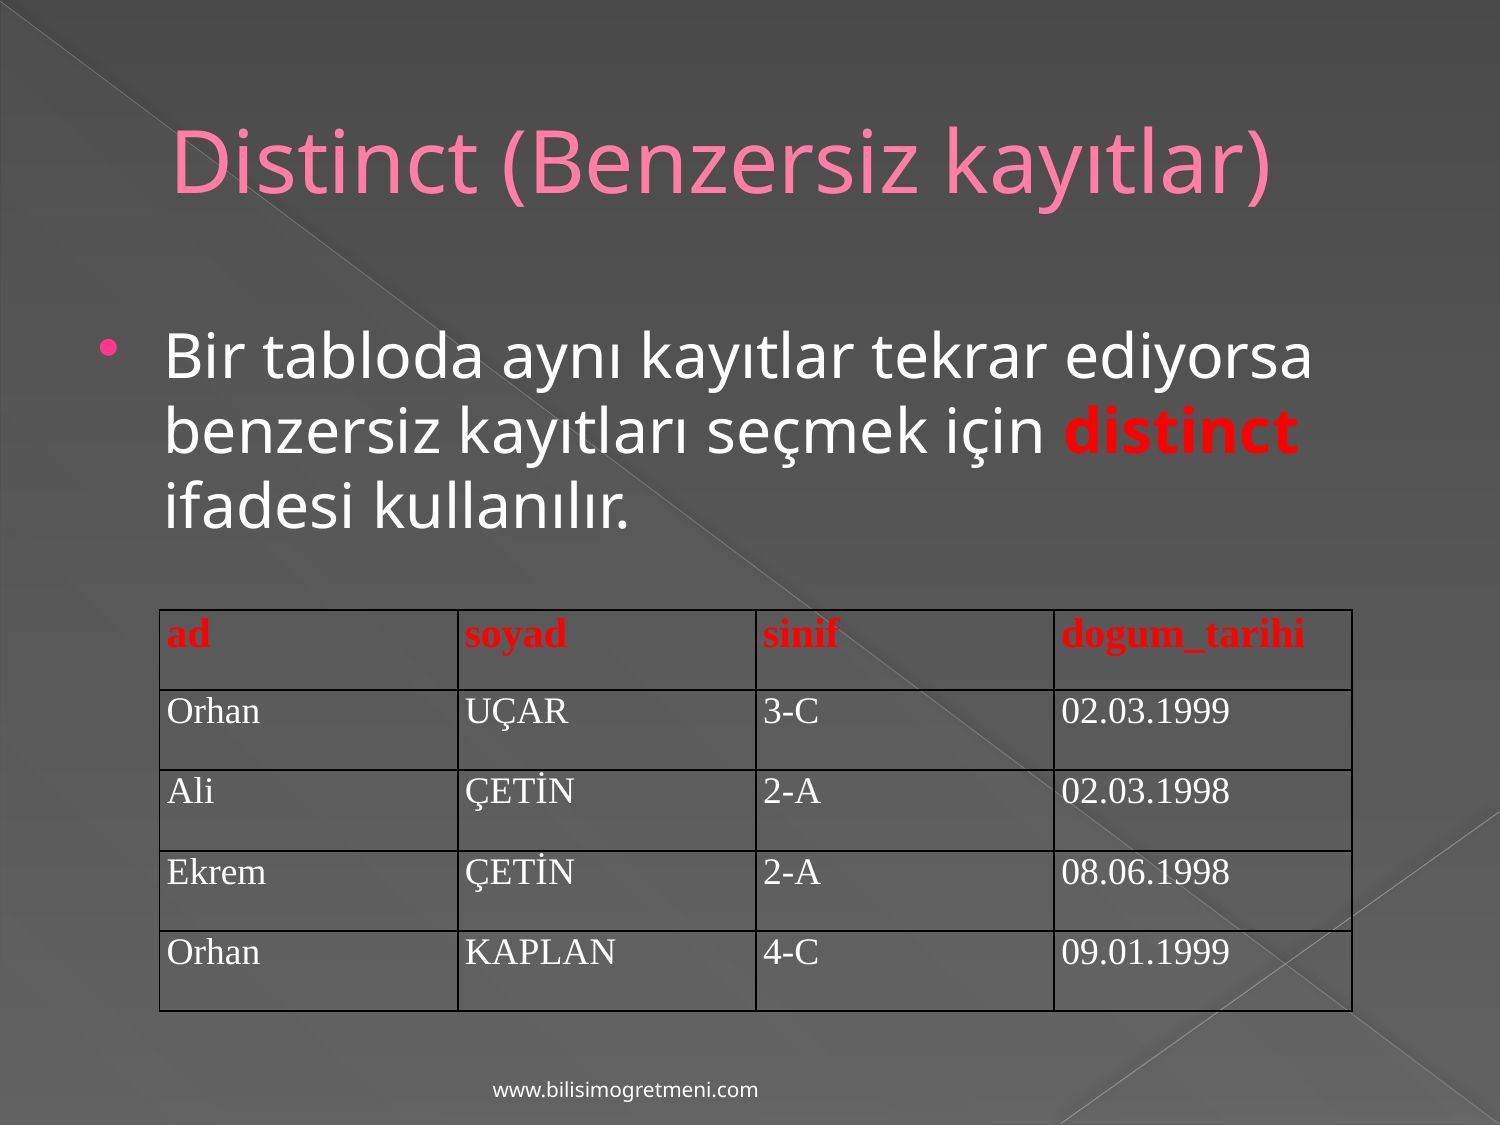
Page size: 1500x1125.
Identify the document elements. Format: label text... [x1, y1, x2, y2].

footer www.bilisimogretmeni.com [75, 1063, 774, 1113]
table_cell ÇETİN [459, 771, 755, 850]
table_cell Ekrem [160, 852, 457, 930]
table_cell Orhan [160, 932, 457, 1010]
table_header ad [160, 611, 457, 689]
table_cell KAPLAN [459, 932, 755, 1010]
table_cell ÇETİN [459, 852, 755, 930]
table_cell 02.03.1999 [1055, 691, 1351, 769]
table_cell 4-C [757, 932, 1053, 1010]
table_cell 2-A [757, 852, 1053, 930]
table_header soyad [459, 611, 755, 689]
table_cell 08.06.1998 [1055, 852, 1351, 930]
table_cell Ali [160, 771, 457, 850]
list Bir tabloda aynı kayıtlar tekrar ediyorsa benzersiz kayıtları seçmek için distinct ifadesi kullanılır. [75, 308, 1425, 1059]
table_header sinif [757, 611, 1053, 689]
table_cell 3-C [757, 691, 1053, 769]
table_header dogum_tarihi [1055, 611, 1351, 689]
table_cell 2-A [757, 771, 1053, 850]
table_cell 09.01.1999 [1055, 932, 1351, 1010]
table_cell Orhan [160, 691, 457, 769]
table_cell UÇAR [459, 691, 755, 769]
title Distinct (Benzersiz kayıtlar) [75, 43, 1425, 274]
table_cell 02.03.1998 [1055, 771, 1351, 850]
